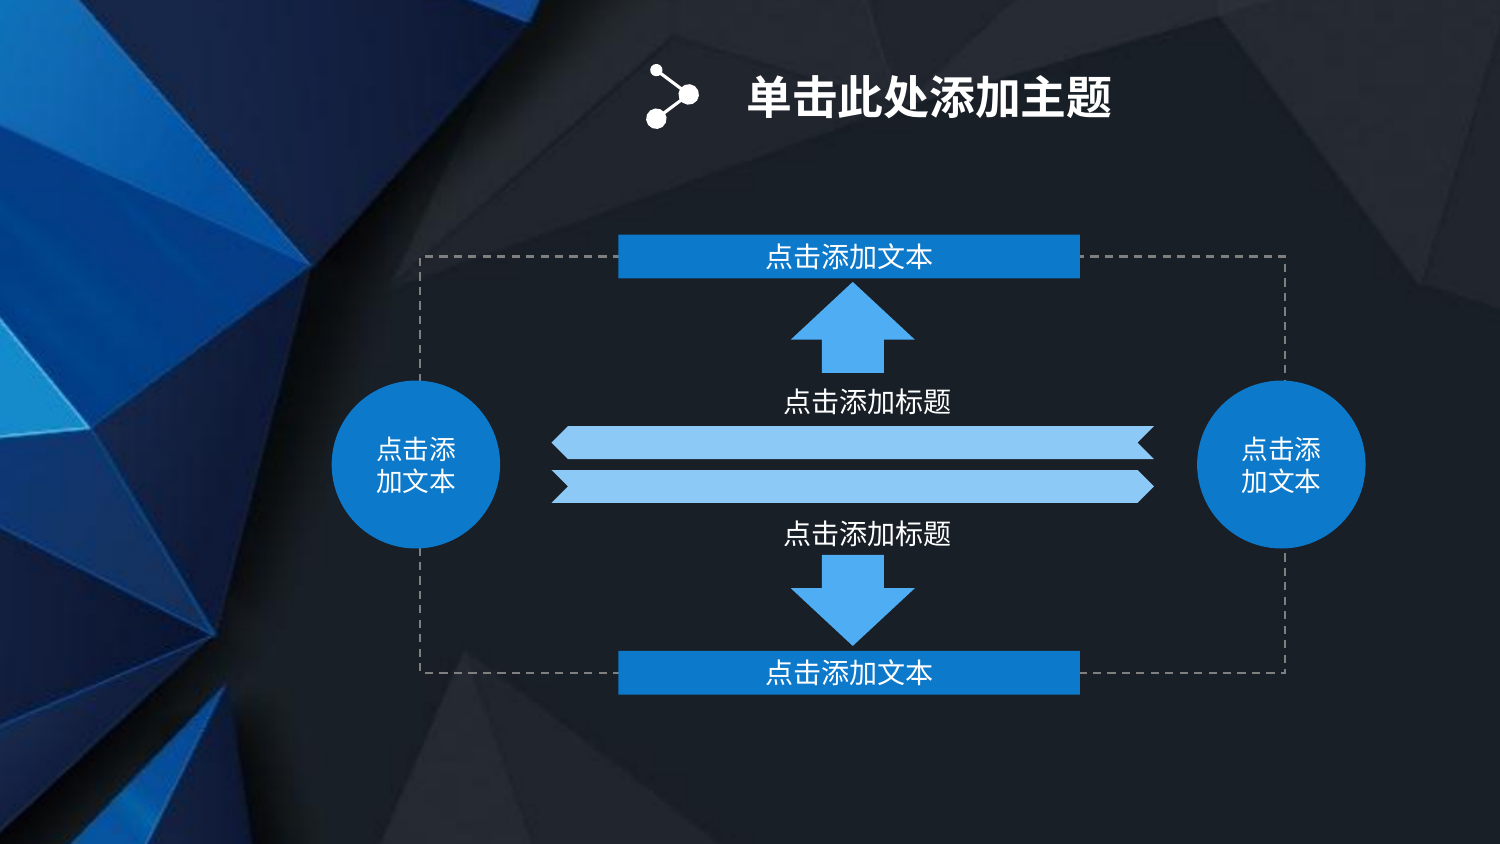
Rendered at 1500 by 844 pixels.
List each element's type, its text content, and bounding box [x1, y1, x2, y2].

text_box 点击添加文本 [330, 379, 502, 550]
text_box 点击添加文本 [1196, 379, 1367, 550]
text_box [419, 255, 1286, 674]
text_box [788, 553, 918, 648]
picture [0, 0, 1500, 844]
text_box [549, 425, 1157, 461]
text_box 单击此处添加主题 [735, 63, 1124, 130]
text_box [656, 70, 689, 119]
text_box 点击添加文本 [617, 233, 1081, 279]
text_box 点击添加标题 [774, 512, 961, 556]
text_box 点击添加文本 [617, 650, 1081, 696]
text_box 点击添加标题 [774, 379, 961, 423]
text_box [549, 468, 1156, 504]
text_box [788, 280, 918, 374]
